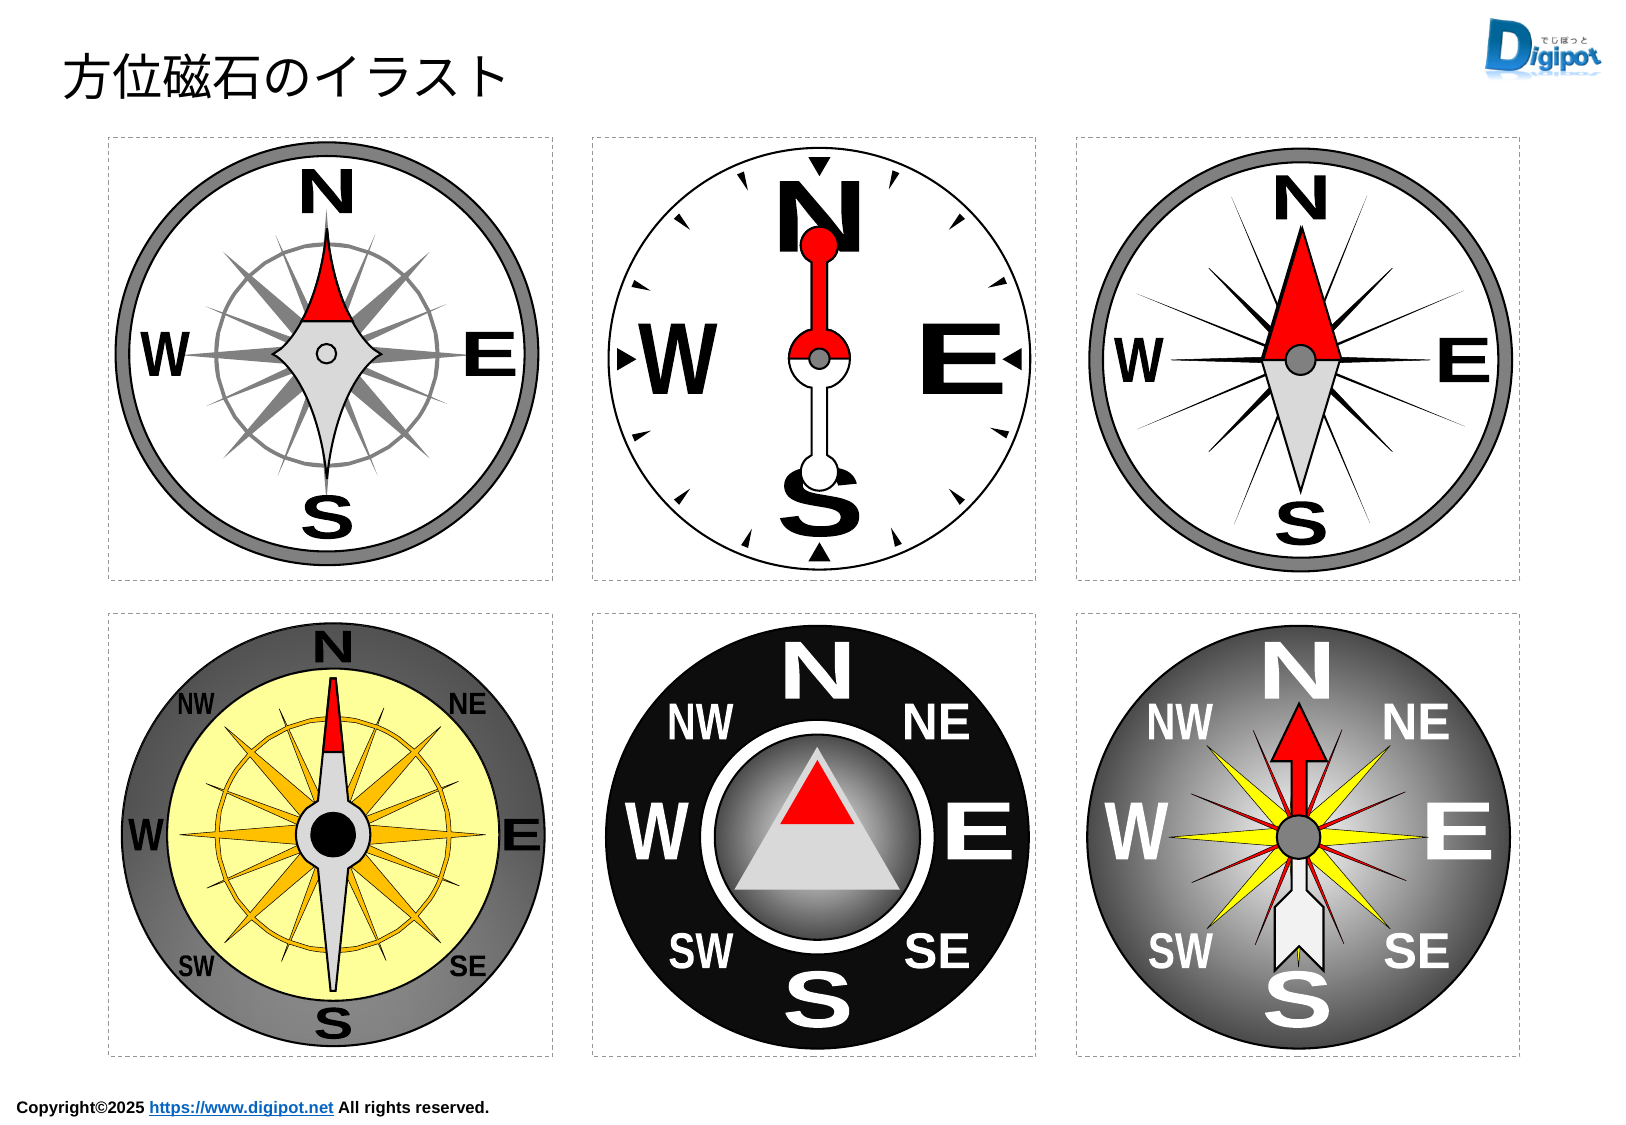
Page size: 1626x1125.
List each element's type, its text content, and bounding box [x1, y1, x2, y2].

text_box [1089, 148, 1513, 572]
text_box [121, 623, 545, 1047]
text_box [608, 147, 1031, 570]
picture [1485, 18, 1602, 82]
text_box 方位磁石のイラスト [48, 38, 527, 113]
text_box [605, 625, 1029, 1049]
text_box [115, 142, 539, 566]
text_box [1087, 625, 1510, 1049]
